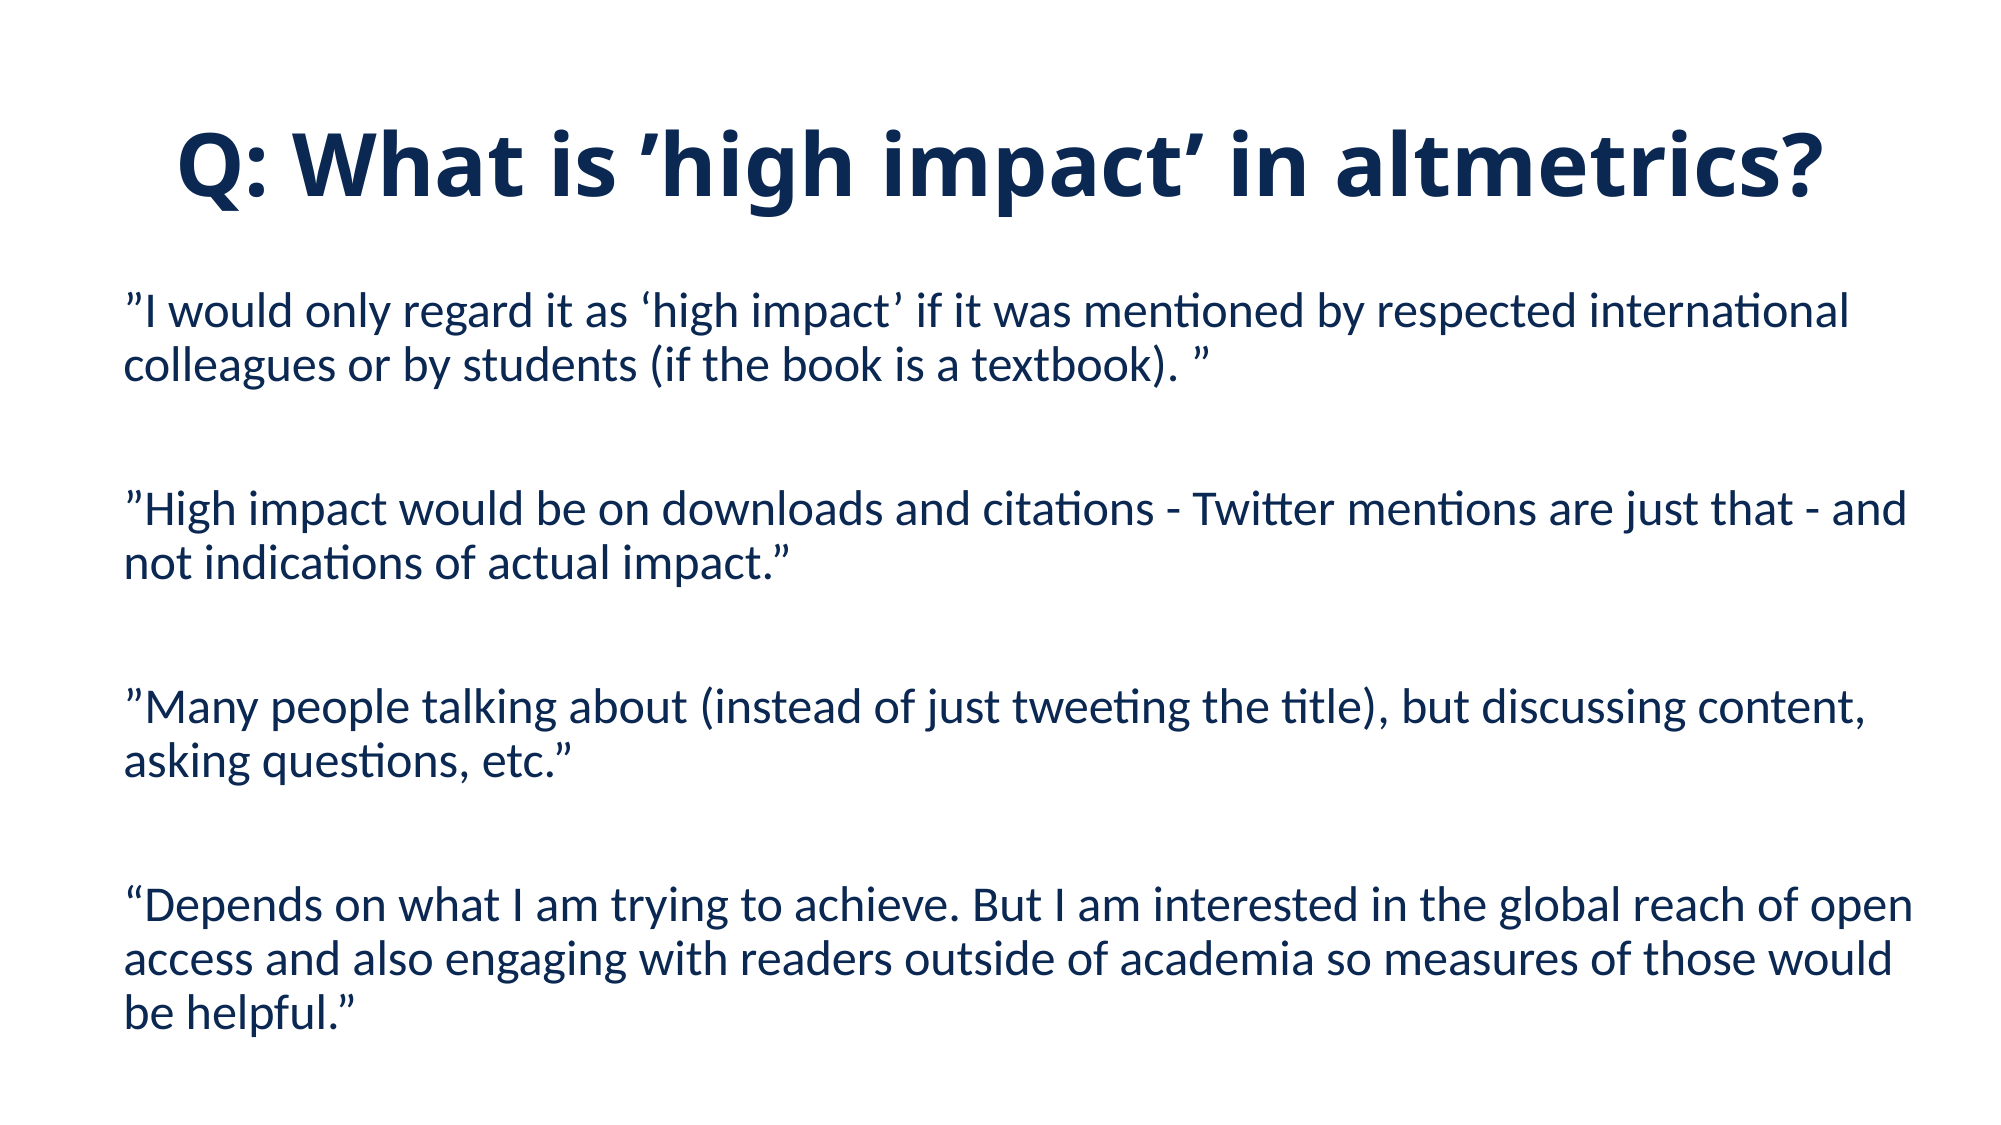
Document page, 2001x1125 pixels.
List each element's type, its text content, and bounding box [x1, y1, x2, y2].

list ”I would only regard it as ‘high impact’ if it was mentioned by respected international colleagues or by students (if the book is a textbook). ” ”High impact would be on downloads and citations - Twitter mentions are just that - and not indications of actual impact.” ”Many people talking about (instead of just tweeting the title), but discussing content, asking questions, etc.” “Depends on what I am trying to achieve. But I am interested in the global reach of open access and also engaging with readers outside of academia so measures of those would be helpful.” [108, 277, 1967, 1049]
title Q: What is ’high impact’ in altmetrics? [0, 59, 2000, 278]
